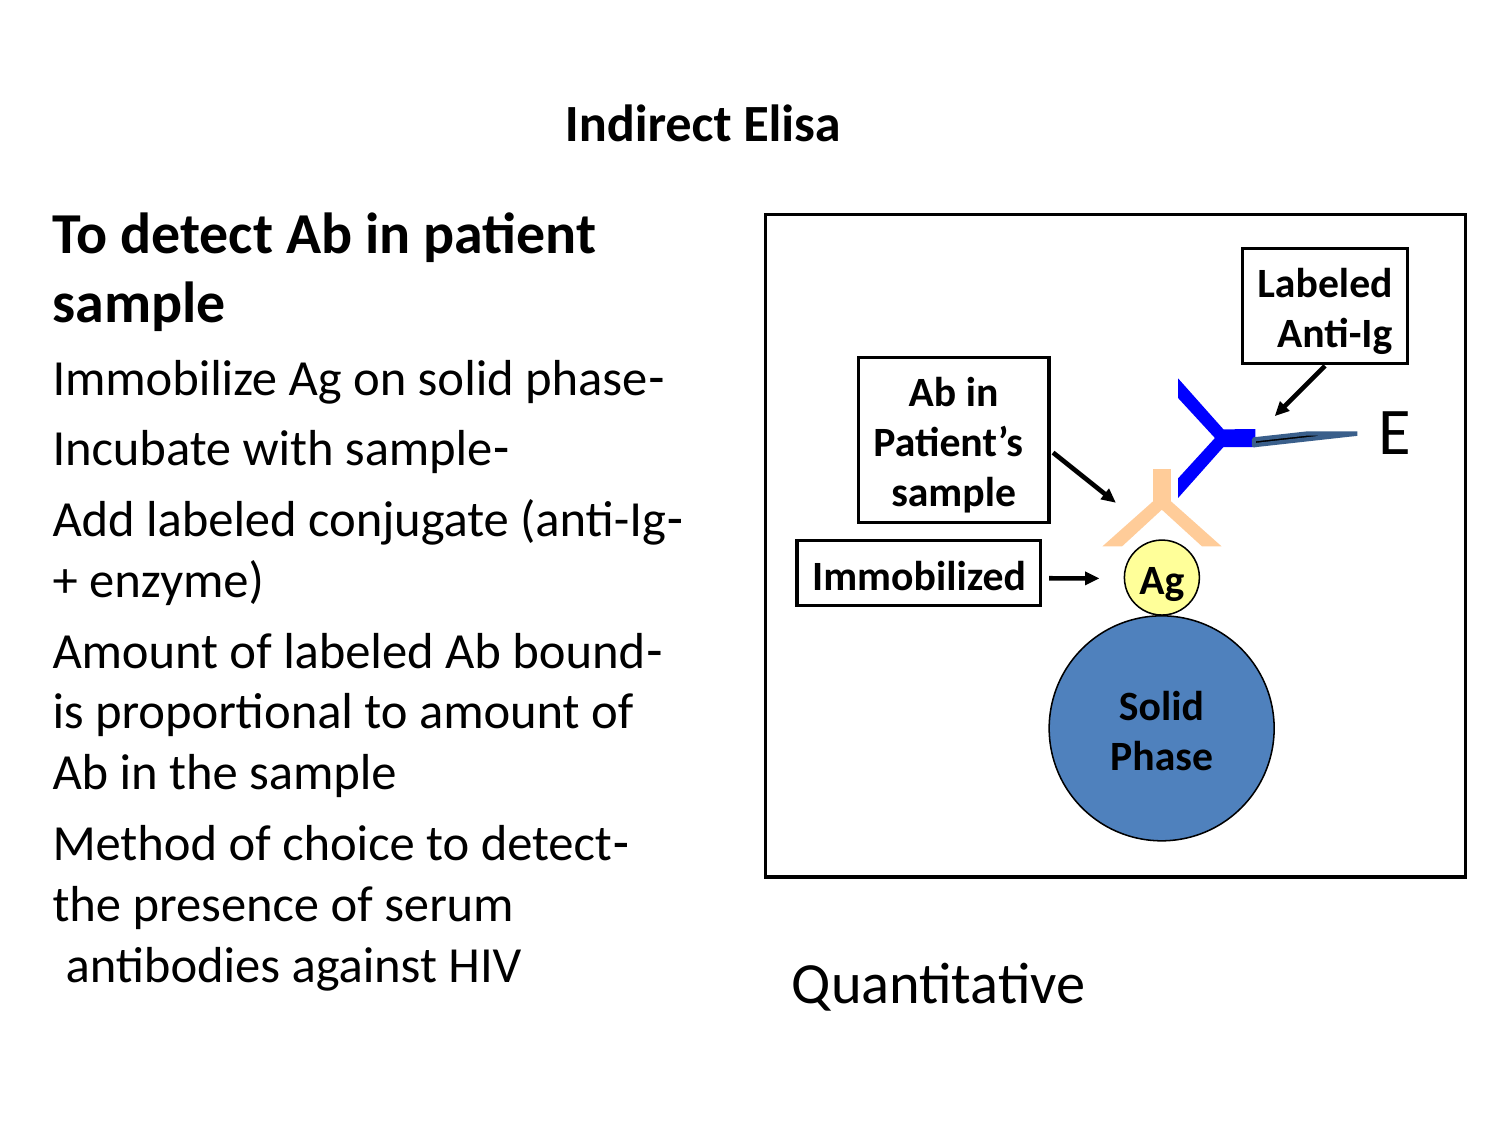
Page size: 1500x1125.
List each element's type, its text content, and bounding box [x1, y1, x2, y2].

text_box Quantitative [763, 937, 1101, 1023]
title Indirect Elisa [0, 82, 1454, 211]
list To detect Ab in patient sample -Immobilize Ag on solid phase -Incubate with sample -Add labeled conjugate (anti-Ig + enzyme) -Amount of labeled Ab bound is proportional to amount of Ab in the sample -Method of choice to detect the presence of serum antibodies against HIV [37, 187, 774, 1032]
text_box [765, 214, 1466, 878]
